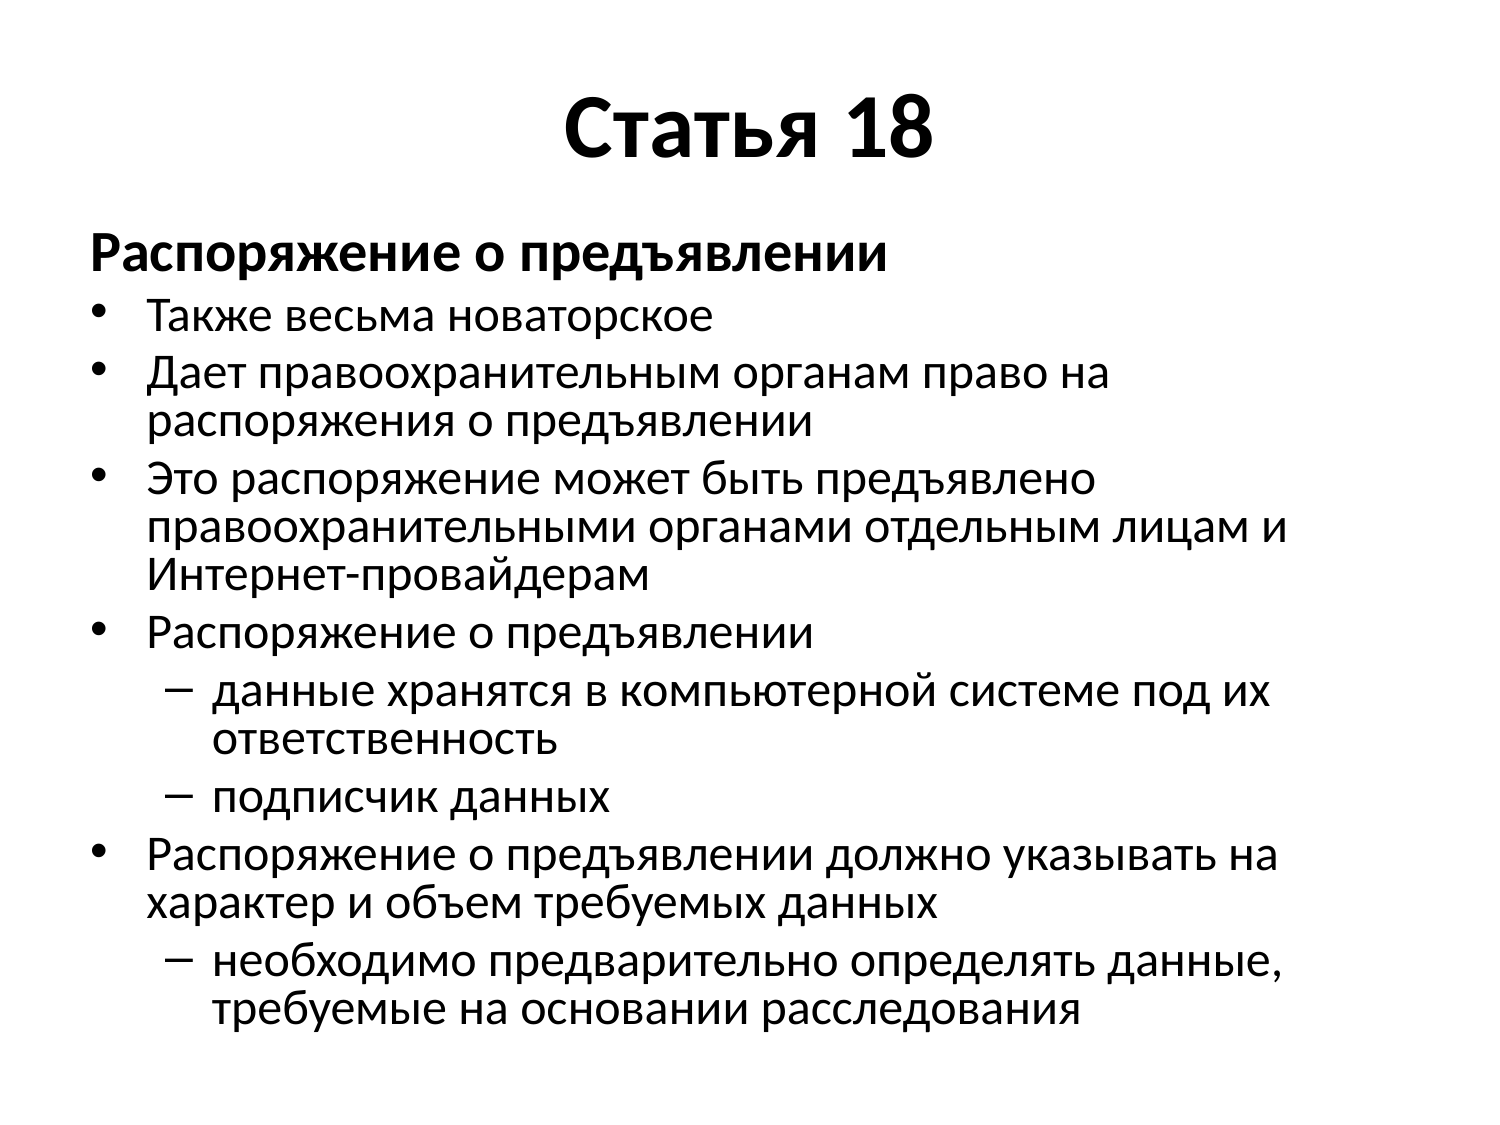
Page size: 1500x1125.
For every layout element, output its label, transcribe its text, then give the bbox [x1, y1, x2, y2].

list Распоряжение о предъявлении Также весьма новаторское Дает правоохранительным органам право на распоряжения о предъявлении Это распоряжение может быть предъявлено правоохранительными органами отдельным лицам и Интернет-провайдерам Распоряжение о предъявлении данные хранятся в компьютерной системе под их ответственность подписчик данных Распоряжение о предъявлении должно указывать на характер и объем требуемых данных необходимо предварительно определять данные, требуемые на основании расследования [74, 219, 1426, 1083]
title Статья 18 [74, 44, 1426, 198]
